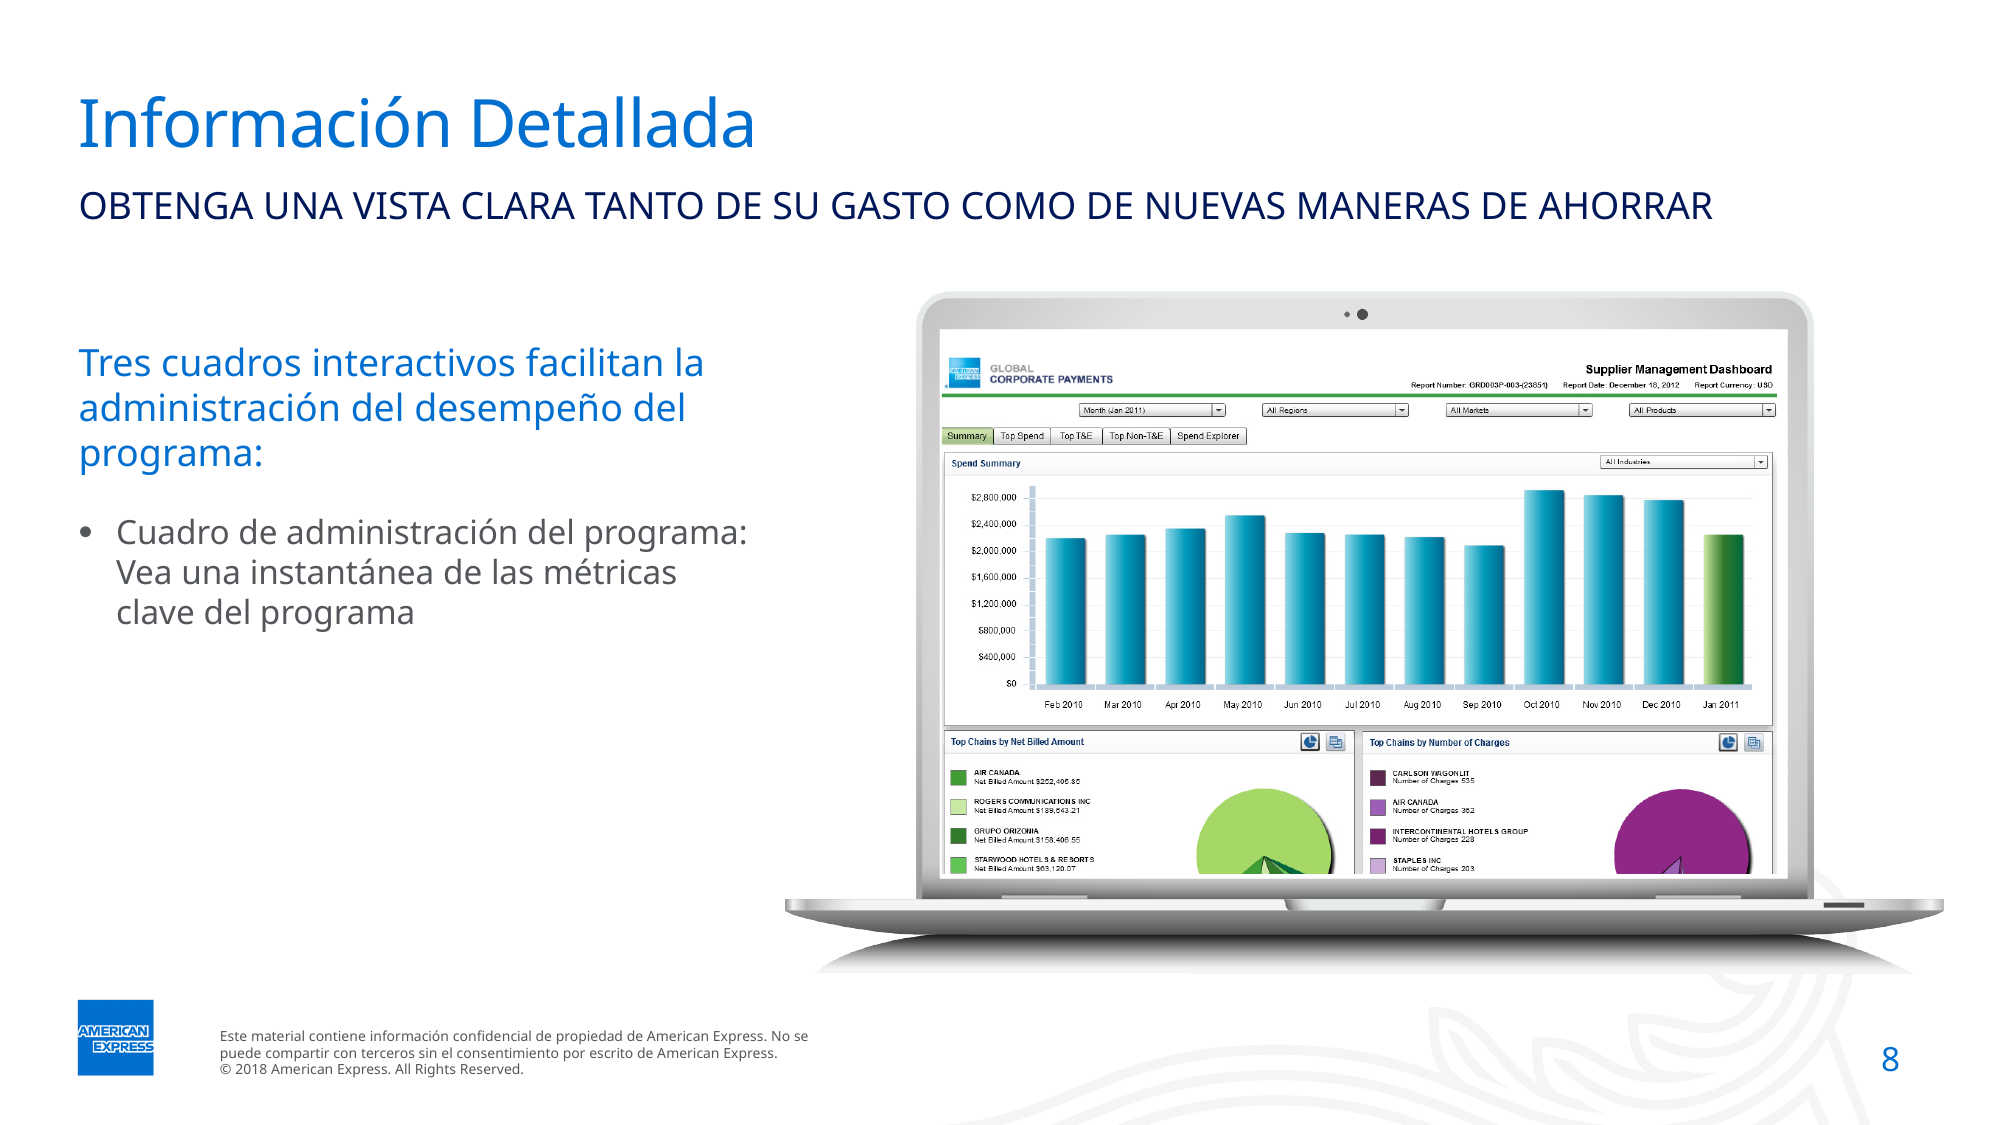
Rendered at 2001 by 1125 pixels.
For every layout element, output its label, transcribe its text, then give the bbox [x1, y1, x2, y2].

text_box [785, 291, 1944, 974]
title Información Detallada [78, 90, 1879, 278]
picture [65, 987, 166, 1088]
slide_number 8 [1800, 1033, 1900, 1084]
text_box Tres cuadros interactivos facilitan la administración del desempeño del programa: Cuadro de administración del programa: Vea una instantánea de las métricas clave del programa [78, 338, 756, 632]
